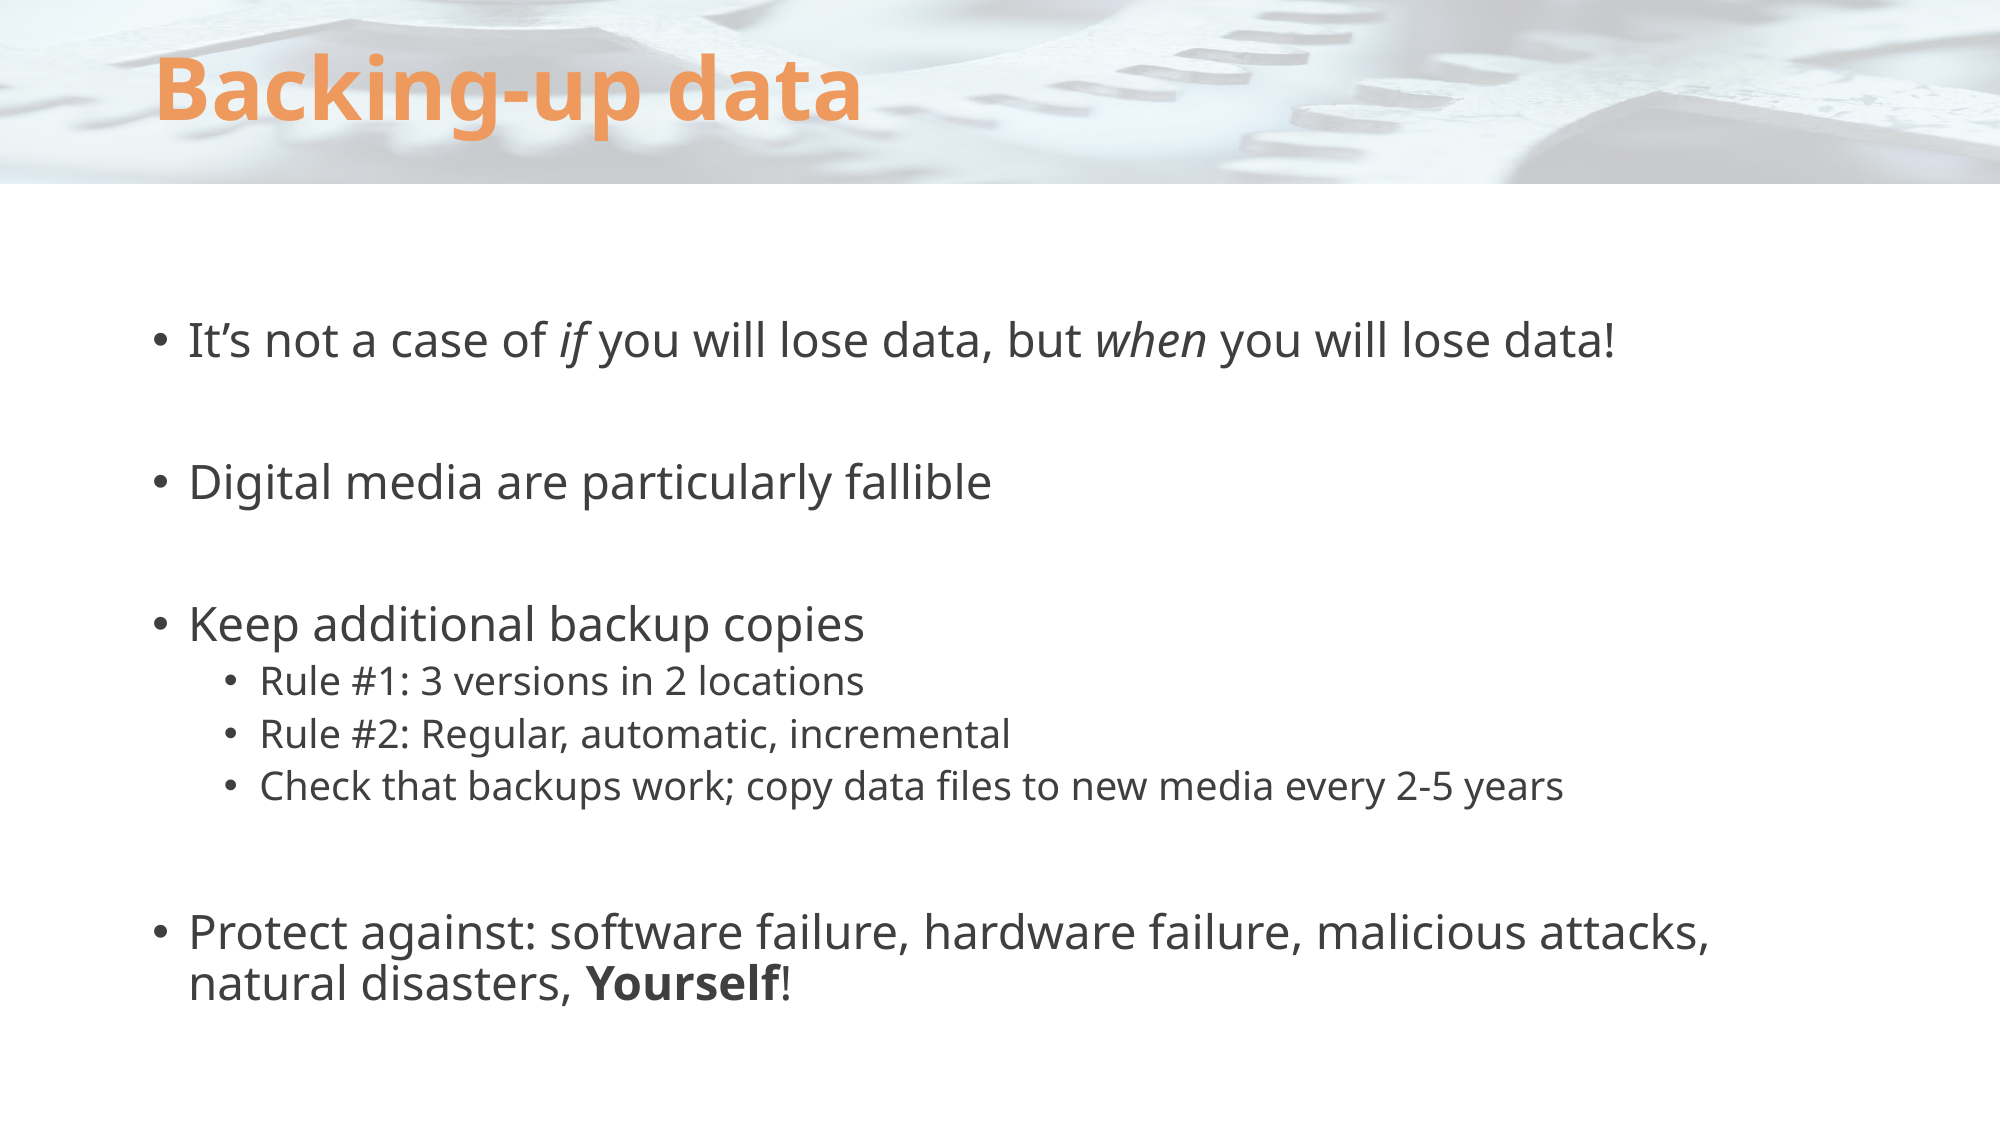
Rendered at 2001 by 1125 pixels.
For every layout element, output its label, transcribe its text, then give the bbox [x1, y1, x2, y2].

title Backing-up data [137, 29, 1863, 155]
list It’s not a case of if you will lose data, but when you will lose data! Digital media are particularly fallible Keep additional backup copies Rule #1: 3 versions in 2 locations Rule #2: Regular, automatic, incremental Check that backups work; copy data files to new media every 2-5 years Protect against: software failure, hardware failure, malicious attacks, natural disasters, Yourself! [137, 308, 1863, 1023]
